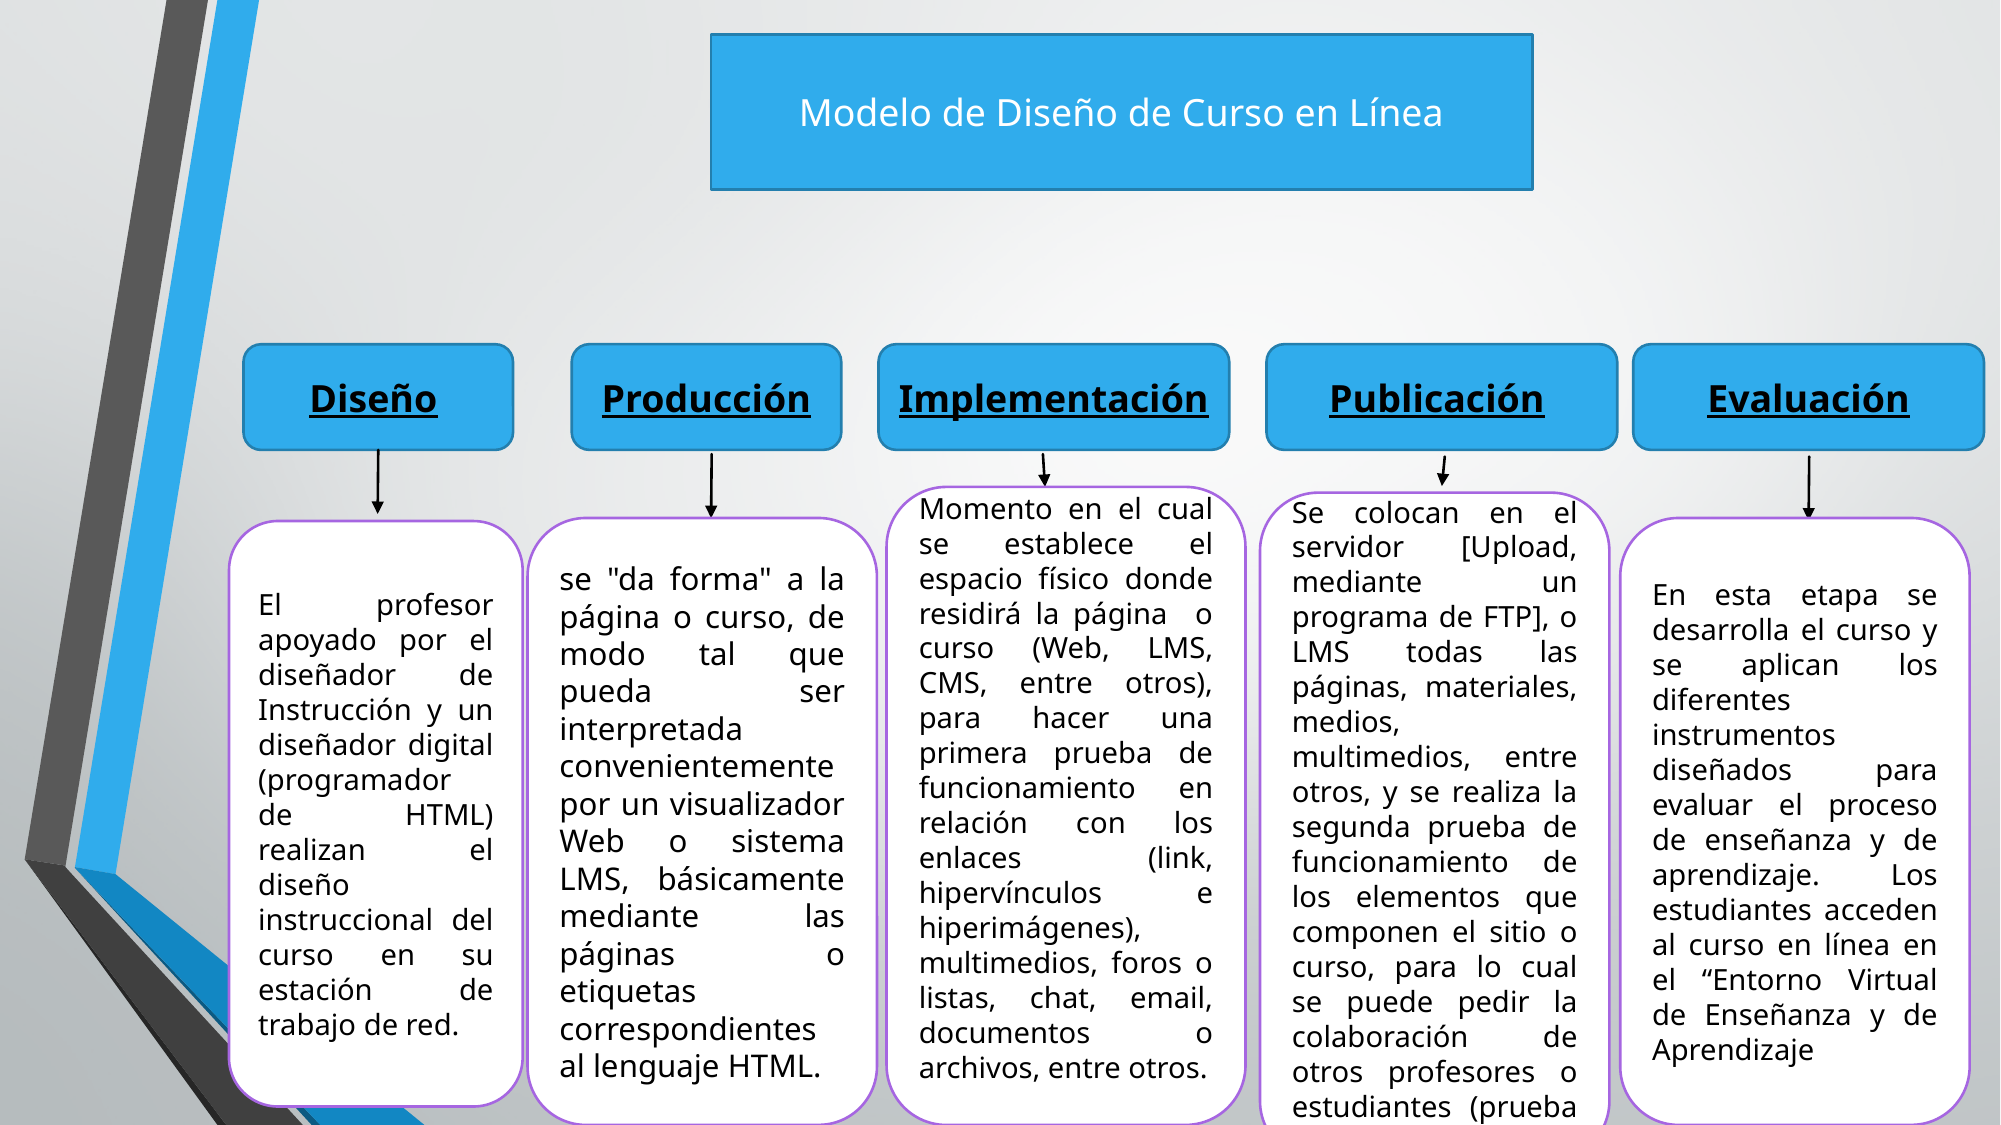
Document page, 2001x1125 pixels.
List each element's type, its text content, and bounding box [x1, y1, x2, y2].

text_box Publicación [1265, 342, 1619, 452]
text_box Diseño [242, 342, 515, 452]
text_box Implementación [877, 342, 1231, 452]
text_box Producción [570, 342, 843, 452]
text_box En esta etapa se desarrolla el curso y se aplican los diferentes instrumentos diseñados para evaluar el proceso de enseñanza y de aprendizaje. Los estudiantes acceden al curso en línea en el “Entorno Virtual de Enseñanza y de Aprendizaje [1618, 516, 1971, 1125]
text_box Momento en el cual se establece el espacio físico donde residirá la página o curso (Web, LMS, CMS, entre otros), para hacer una primera prueba de funcionamiento en relación con los enlaces (link, hipervínculos e hiperimágenes), multimedios, foros o listas, chat, email, documentos o archivos, entre otros. [885, 485, 1247, 1125]
text_box se "da forma" a la página o curso, de modo tal que pueda ser interpretada convenientemente por un visualizador Web o sistema LMS, básicamente mediante las páginas o etiquetas correspondientes al lenguaje HTML. [526, 516, 879, 1125]
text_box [1042, 453, 1046, 488]
text_box Se colocan en el servidor [Upload, mediante un programa de FTP], o LMS todas las páginas, materiales, medios, multimedios, entre otros, y se realiza la segunda prueba de funcionamiento de los elementos que componen el sitio o curso, para lo cual se puede pedir la colaboración de otros profesores o estudiantes (prueba piloto). [1258, 491, 1611, 1125]
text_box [1441, 456, 1446, 487]
text_box Evaluación [1631, 342, 1986, 452]
text_box Modelo de Diseño de Curso en Línea [710, 33, 1534, 191]
text_box El profesor apoyado por el diseñador de Instrucción y un diseñador digital (programador de HTML) realizan el diseño instruccional del curso en su estación de trabajo de red. [227, 519, 524, 1108]
